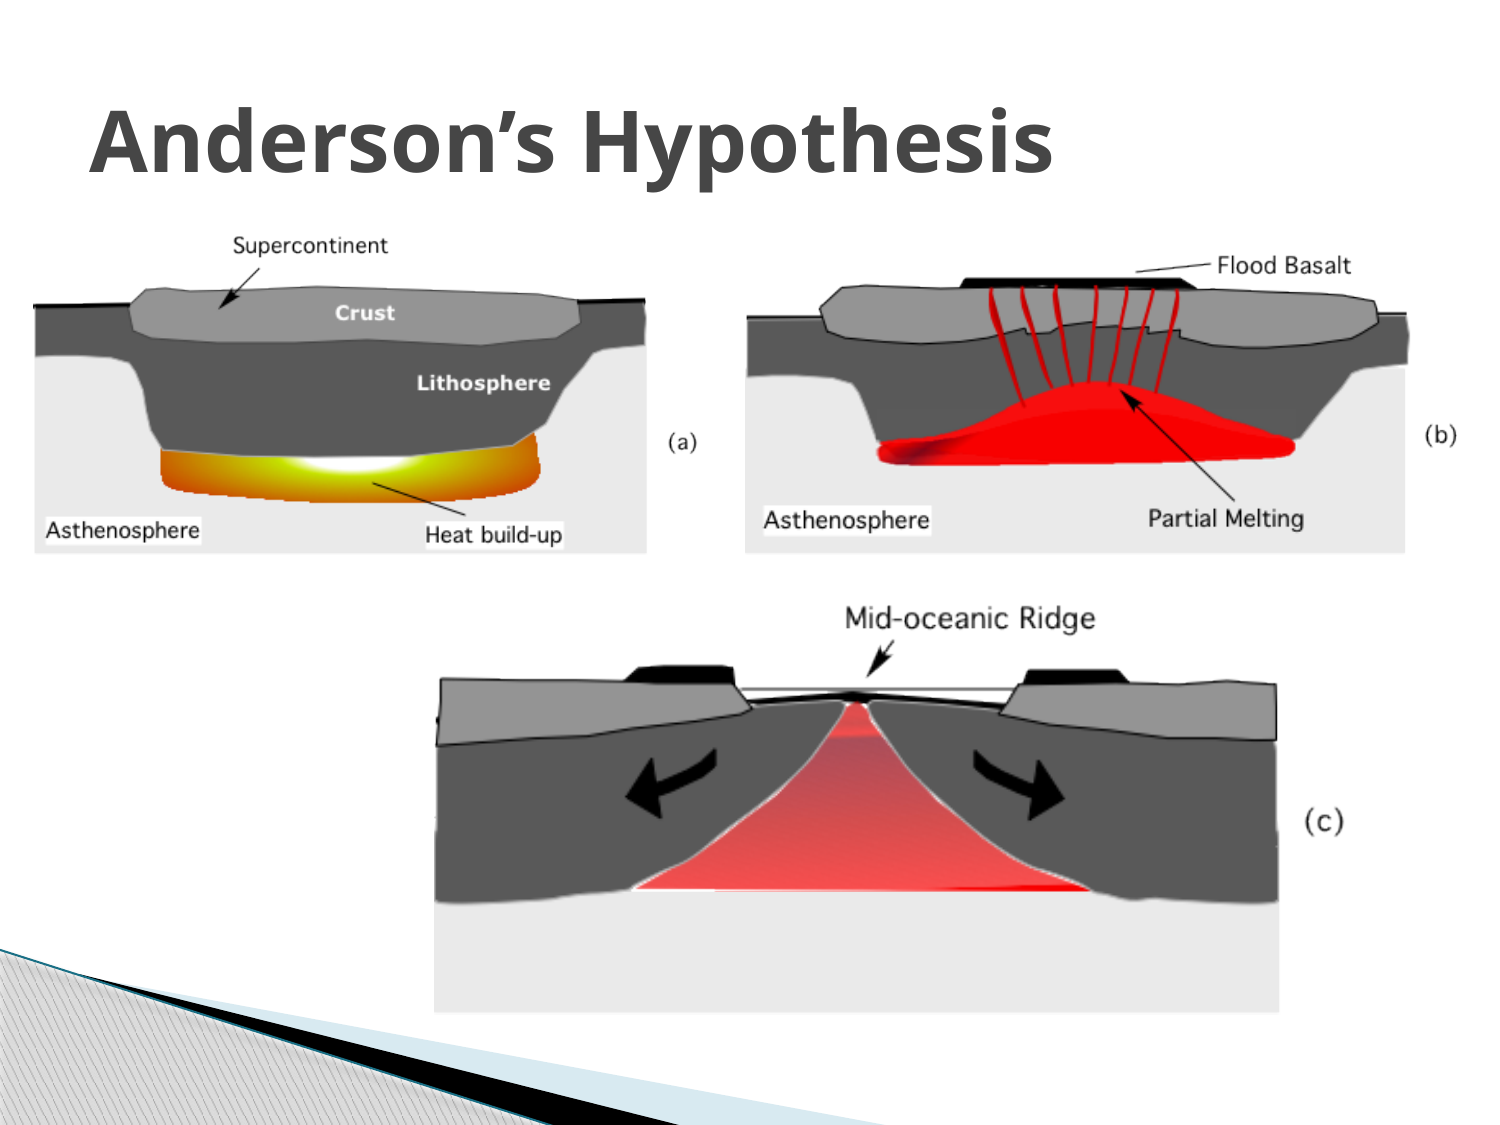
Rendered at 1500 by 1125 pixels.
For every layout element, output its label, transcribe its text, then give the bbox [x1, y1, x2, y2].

title Anderson’s Hypothesis [75, 45, 1425, 233]
picture [33, 232, 702, 555]
picture [744, 251, 1463, 555]
picture [433, 599, 1352, 1015]
